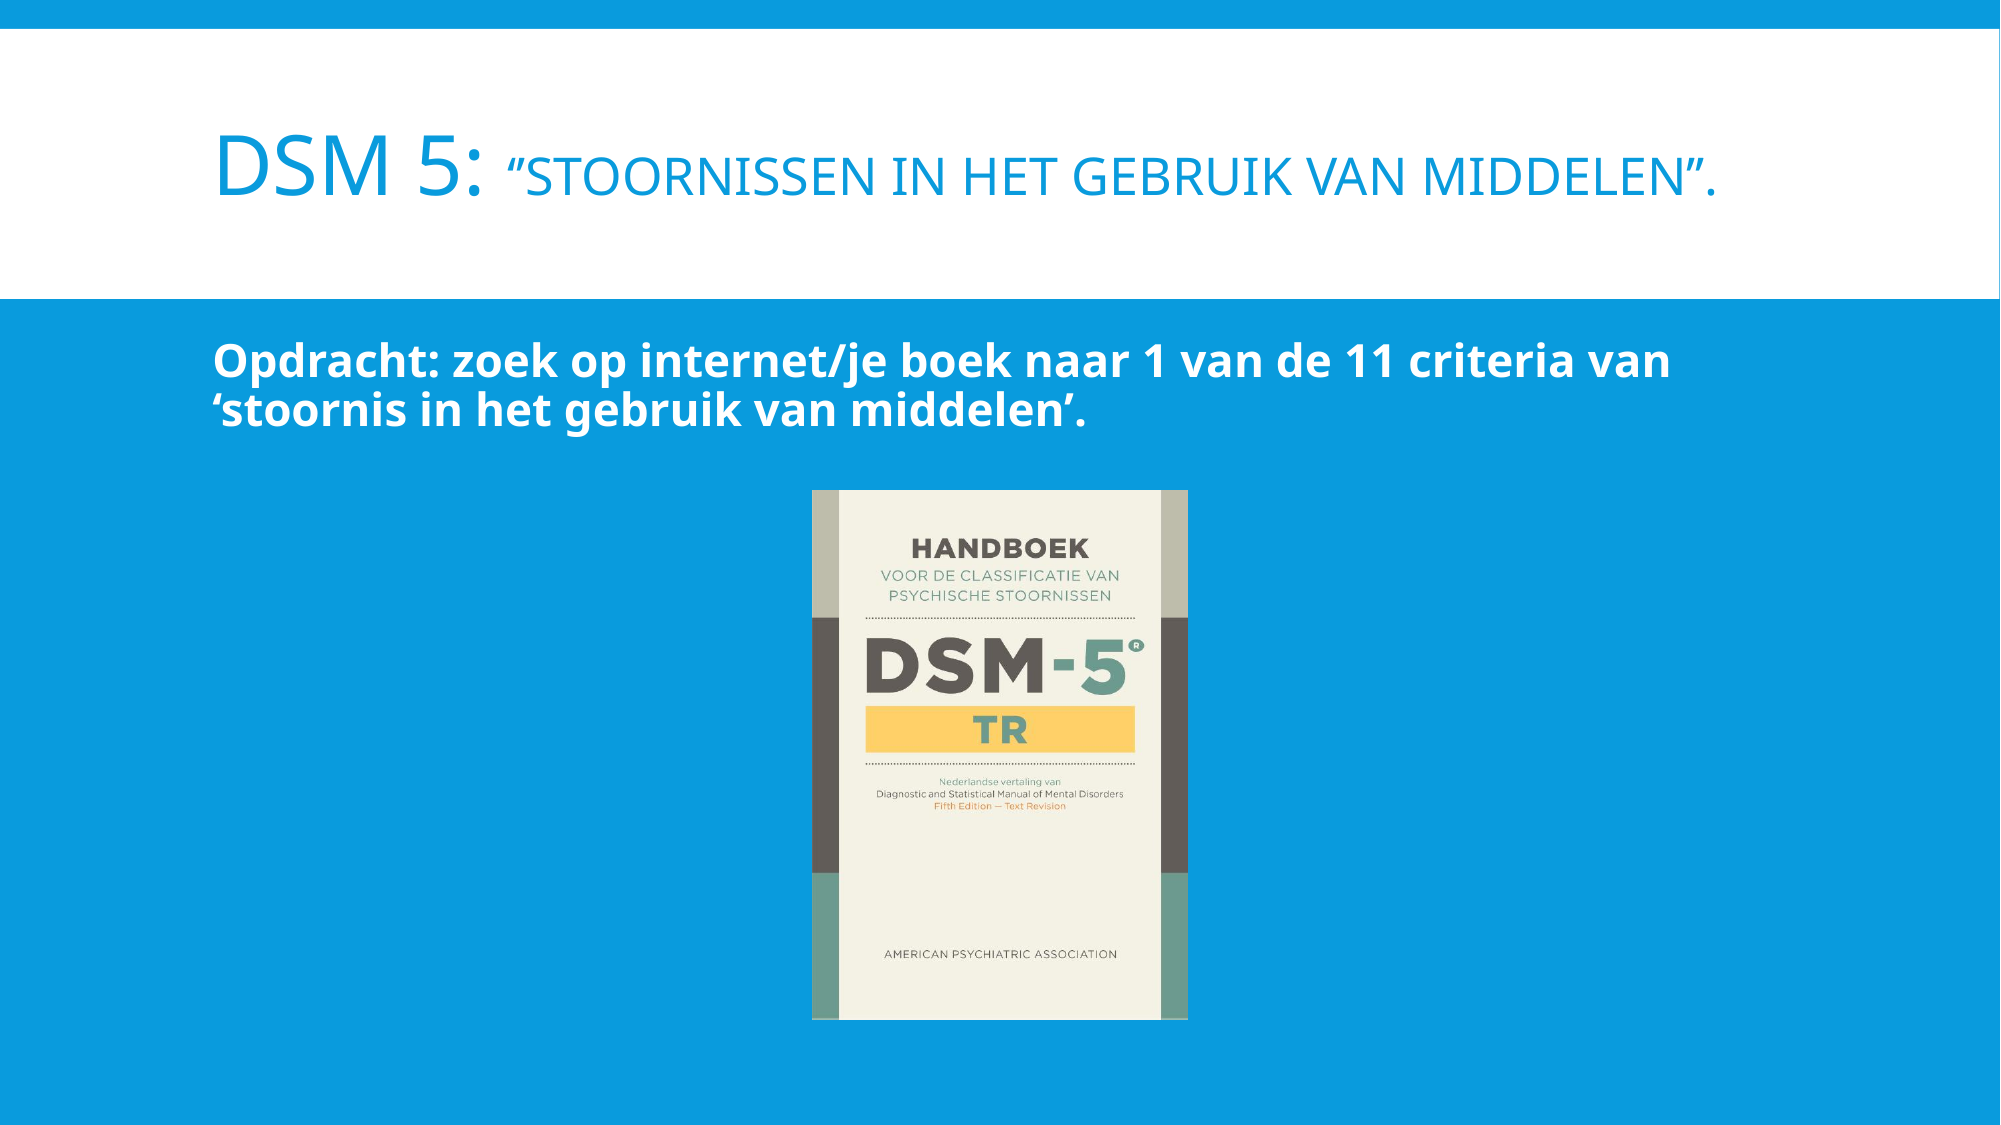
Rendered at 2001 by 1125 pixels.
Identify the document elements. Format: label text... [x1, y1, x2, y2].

title DSM 5: ‘’Stoornissen in het gebruik van middelen’’. [197, 46, 1803, 295]
picture [813, 491, 1187, 1019]
list Opdracht: zoek op internet/je boek naar 1 van de 11 criteria van ‘stoornis in het gebruik van middelen’. [197, 329, 1803, 1020]
